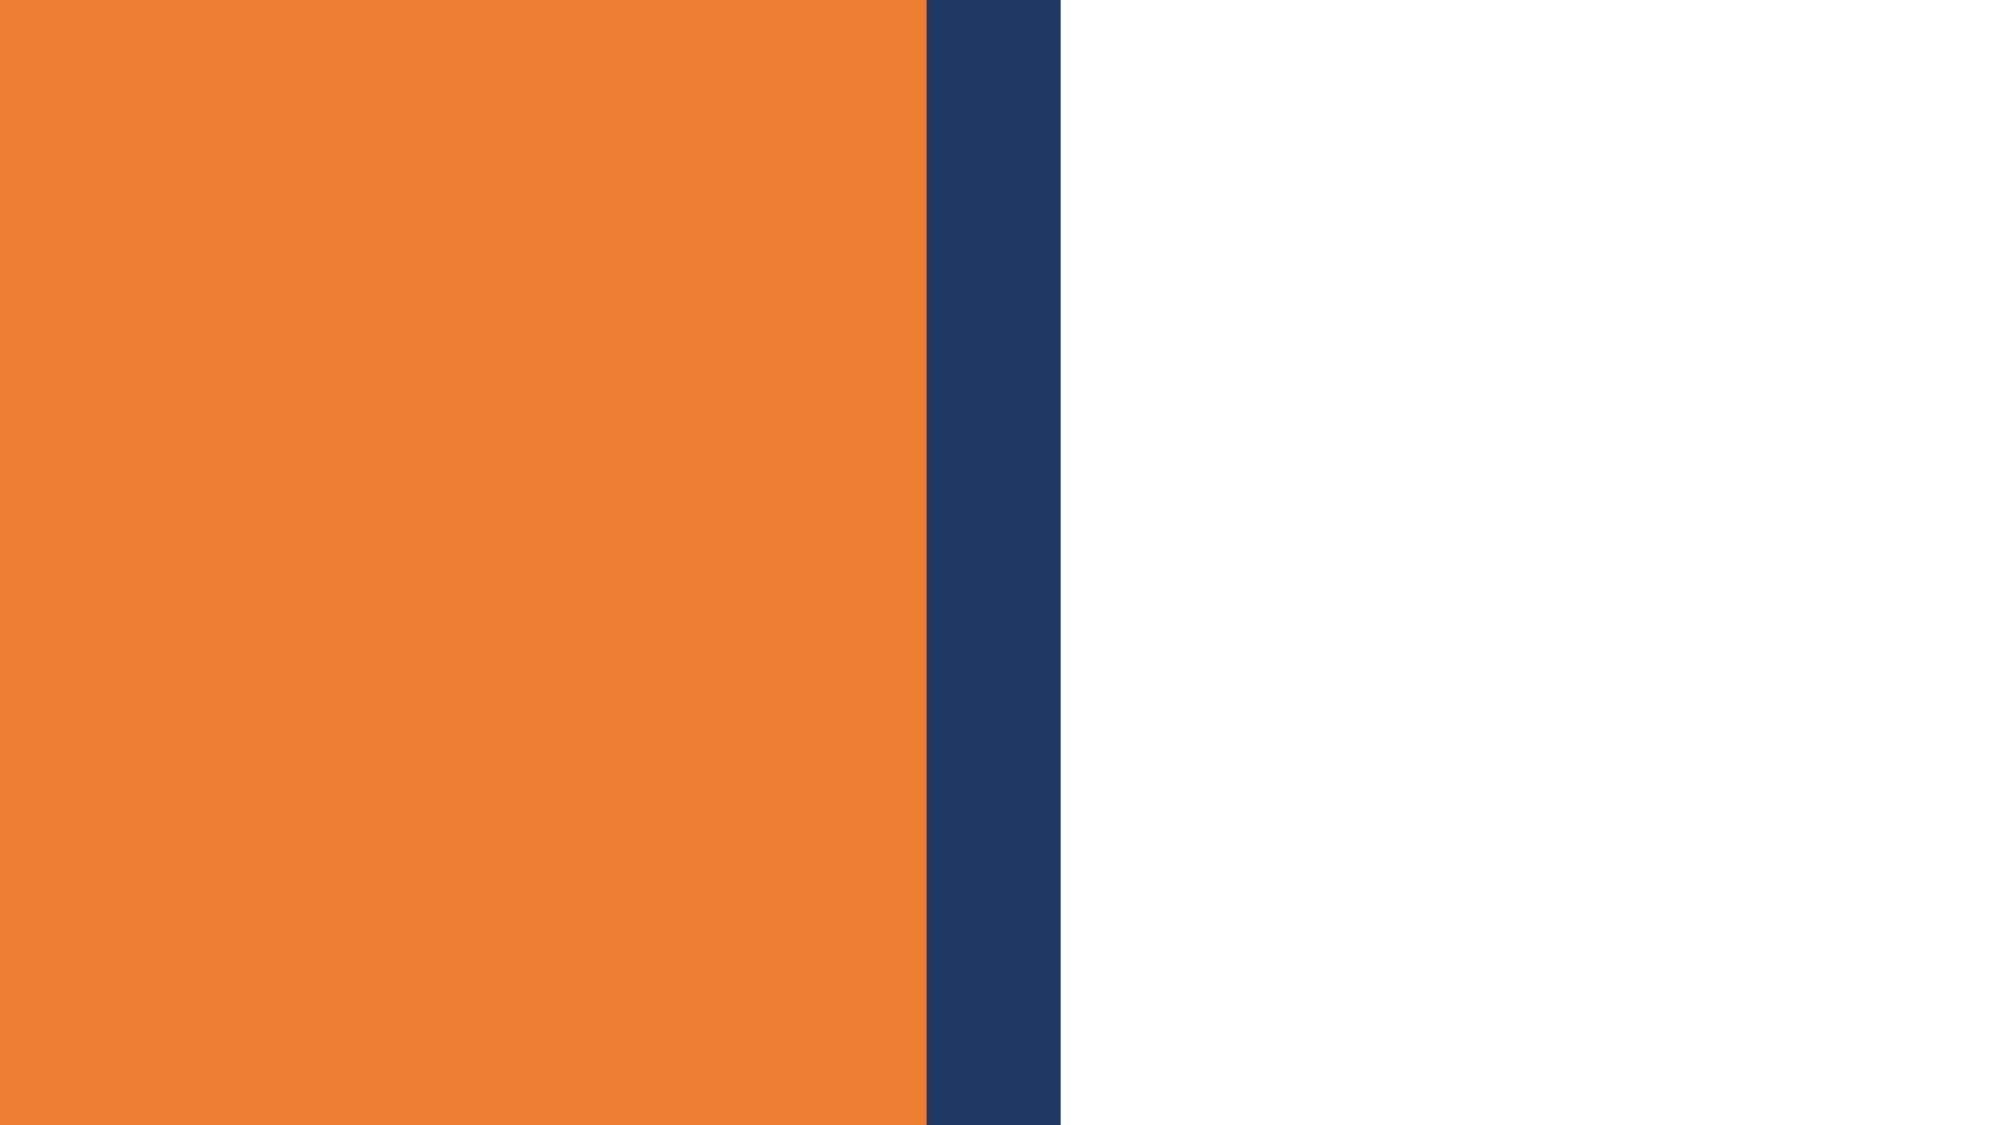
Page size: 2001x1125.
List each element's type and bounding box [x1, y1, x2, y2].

text_box [0, 0, 925, 1125]
text_box [925, 0, 1062, 1125]
